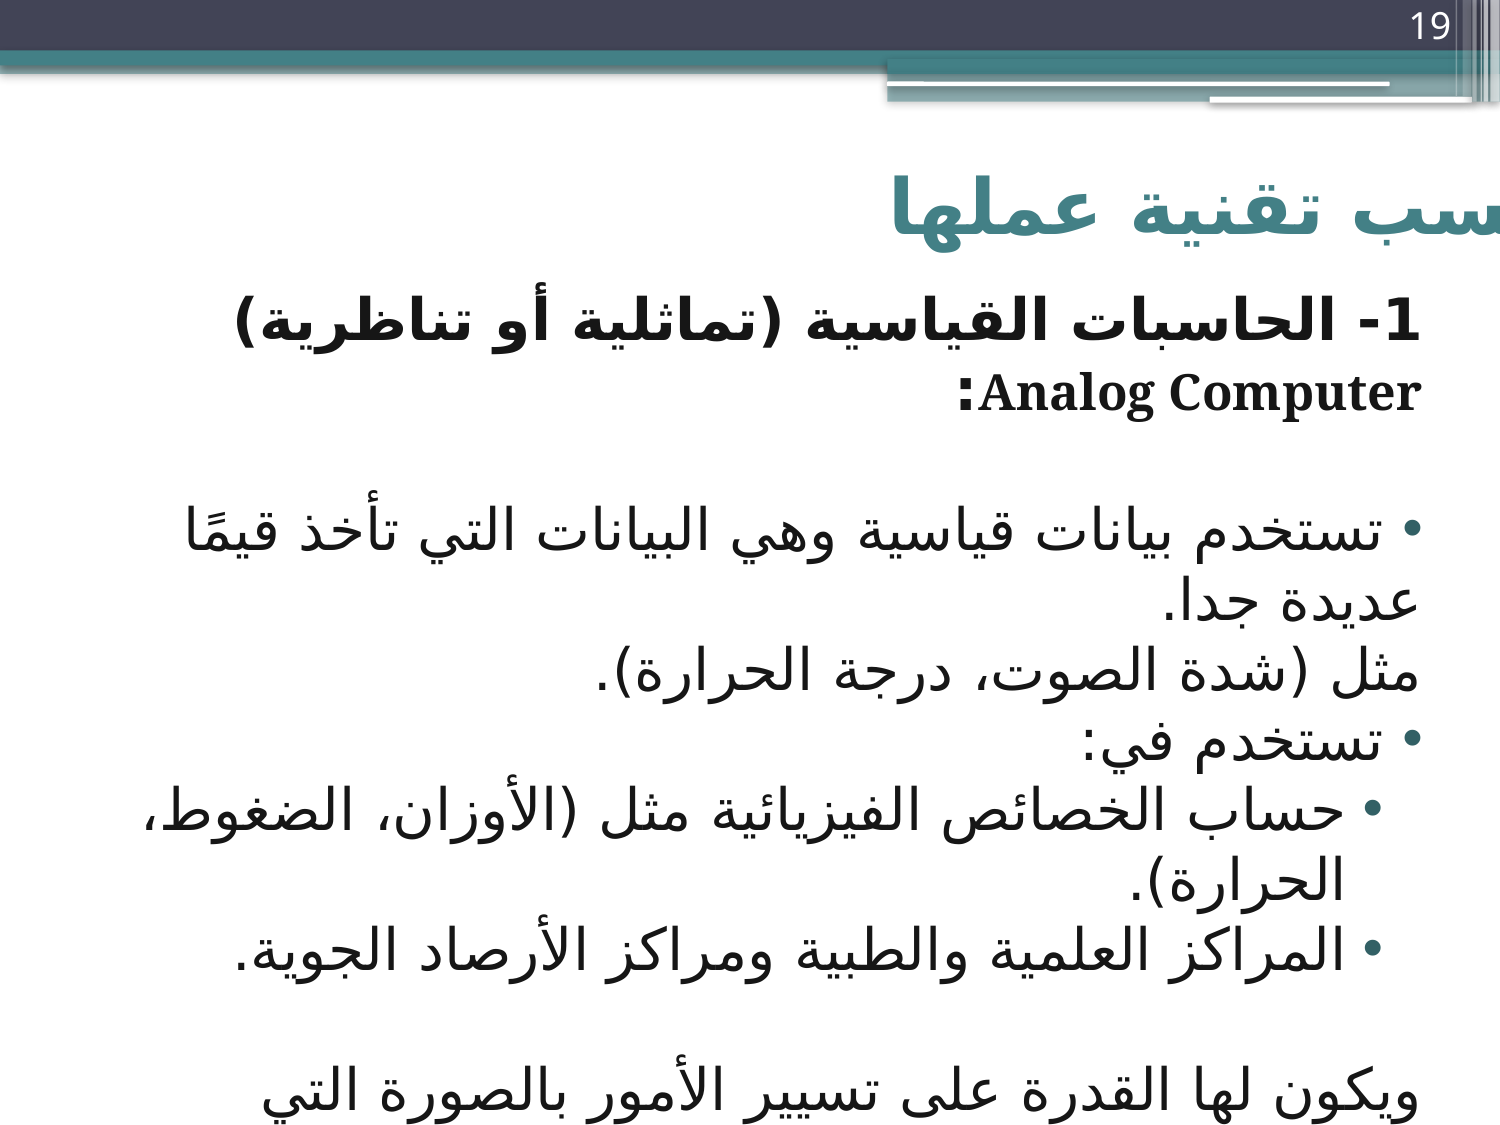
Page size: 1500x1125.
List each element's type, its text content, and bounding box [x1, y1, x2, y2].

text_box 1- الحاسبات القياسية (تماثلية أو تناظرية) Analog Computer: تستخدم بيانات قياسية وهي البيانات التي تأخذ قيمًا عديدة جدا. مثل (شدة الصوت، درجة الحرارة). تستخدم في: حساب الخصائص الفيزيائية مثل (الأوزان، الضغوط، الحرارة). المراكز العلمية والطبية ومراكز الأرصاد الجوية. ويكون لها القدرة على تسيير الأمور بالصورة التي تجدها مناسبة، مثال ذلك: الأجهزة الطبية المتصلة بمريض معين، يمكن للجهاز وزيادة الضغط أو خفضه أو زيادة سرعة سريان محلول (مغذي) على حسب حالة المريض واستقراره. [105, 274, 1438, 1125]
text_box حسب تقنية عملها [873, 149, 1500, 258]
slide_number 19 [1341, 0, 1466, 61]
